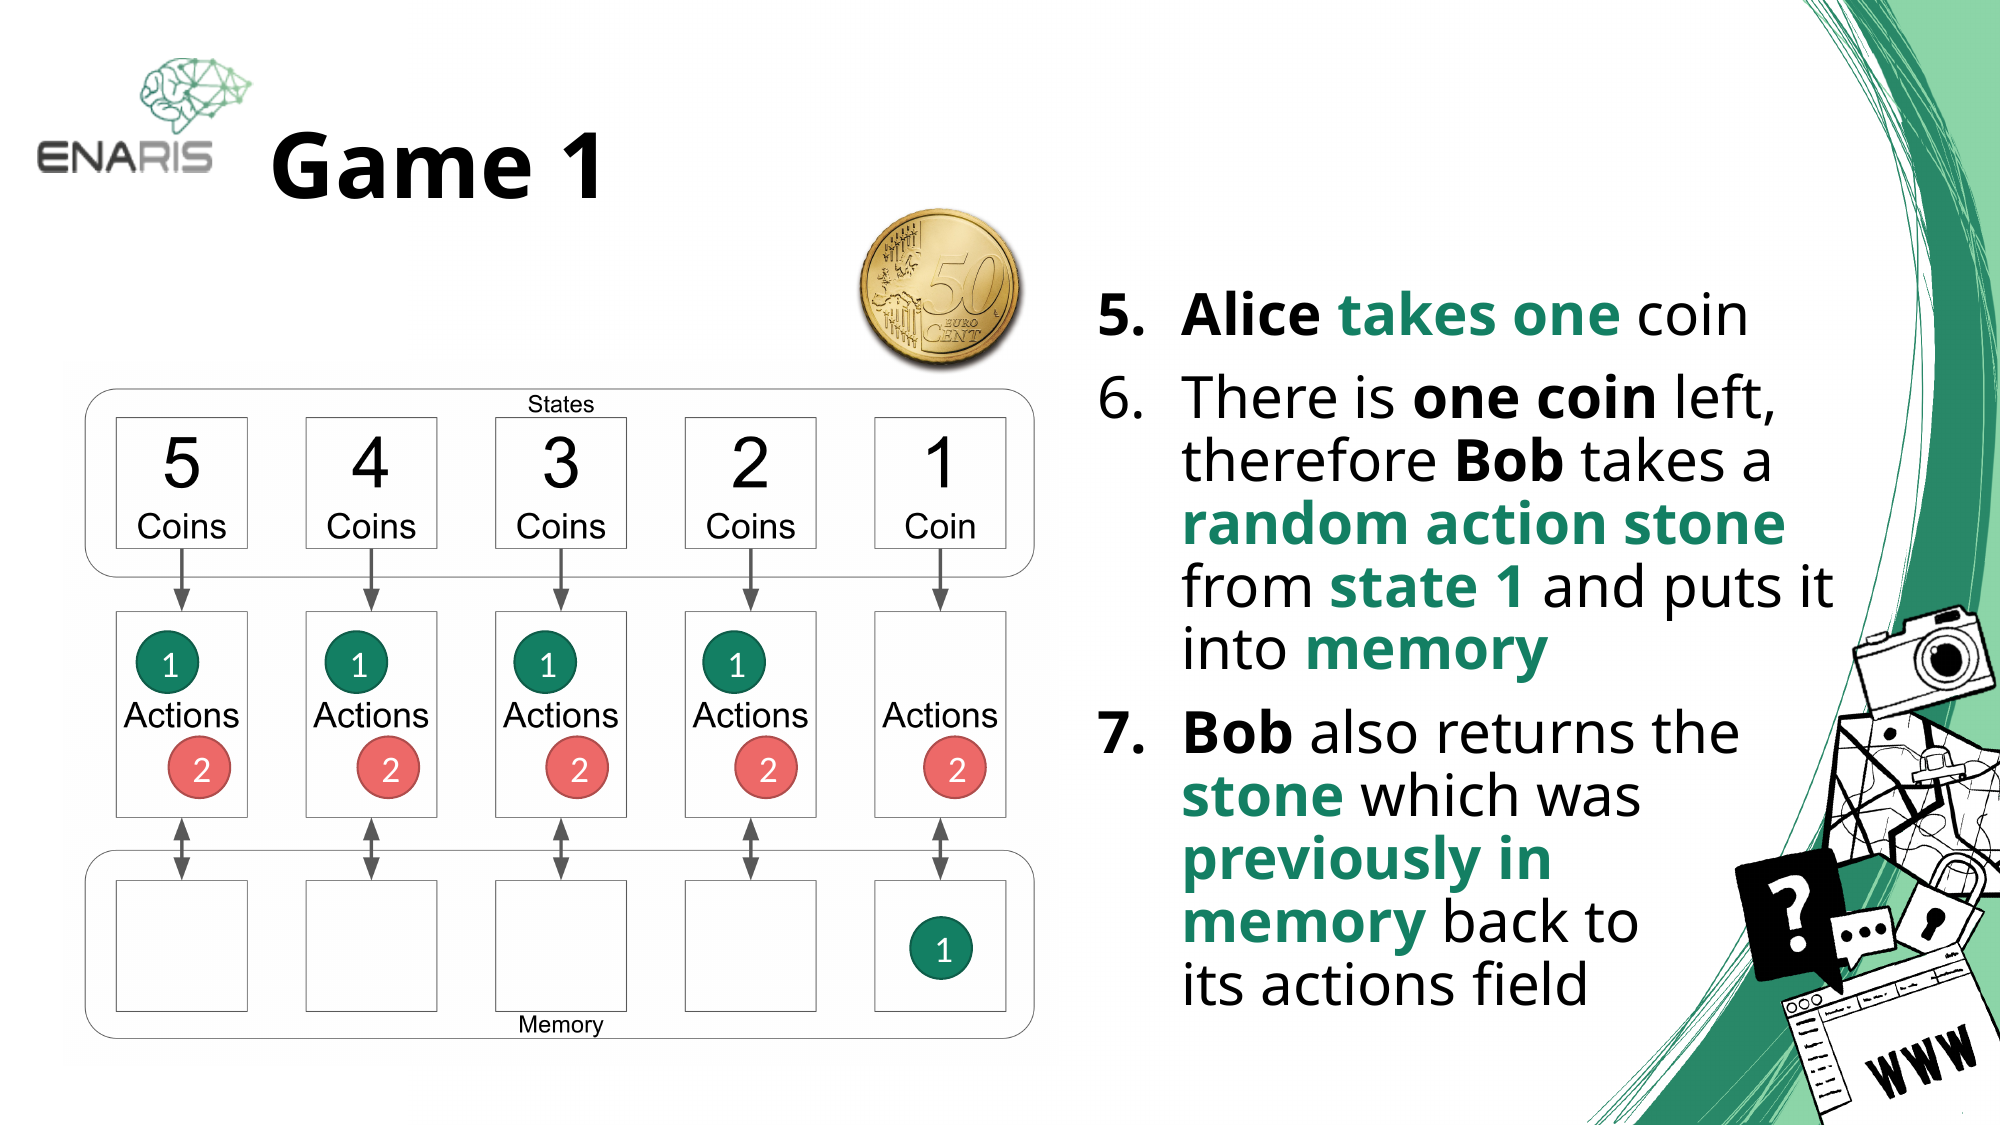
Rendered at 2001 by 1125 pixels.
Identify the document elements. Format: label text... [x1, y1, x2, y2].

picture [408, 0, 2000, 1125]
picture [37, 58, 254, 173]
title Game 1 [253, 59, 1863, 278]
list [63, 361, 1059, 1066]
text_box Alice takes one coin There is one coin left, therefore Bob takes a random action stone from state 1 and puts it into memory Bob also returns the stone which was previously in memory back to its actions field [1082, 277, 1869, 1046]
